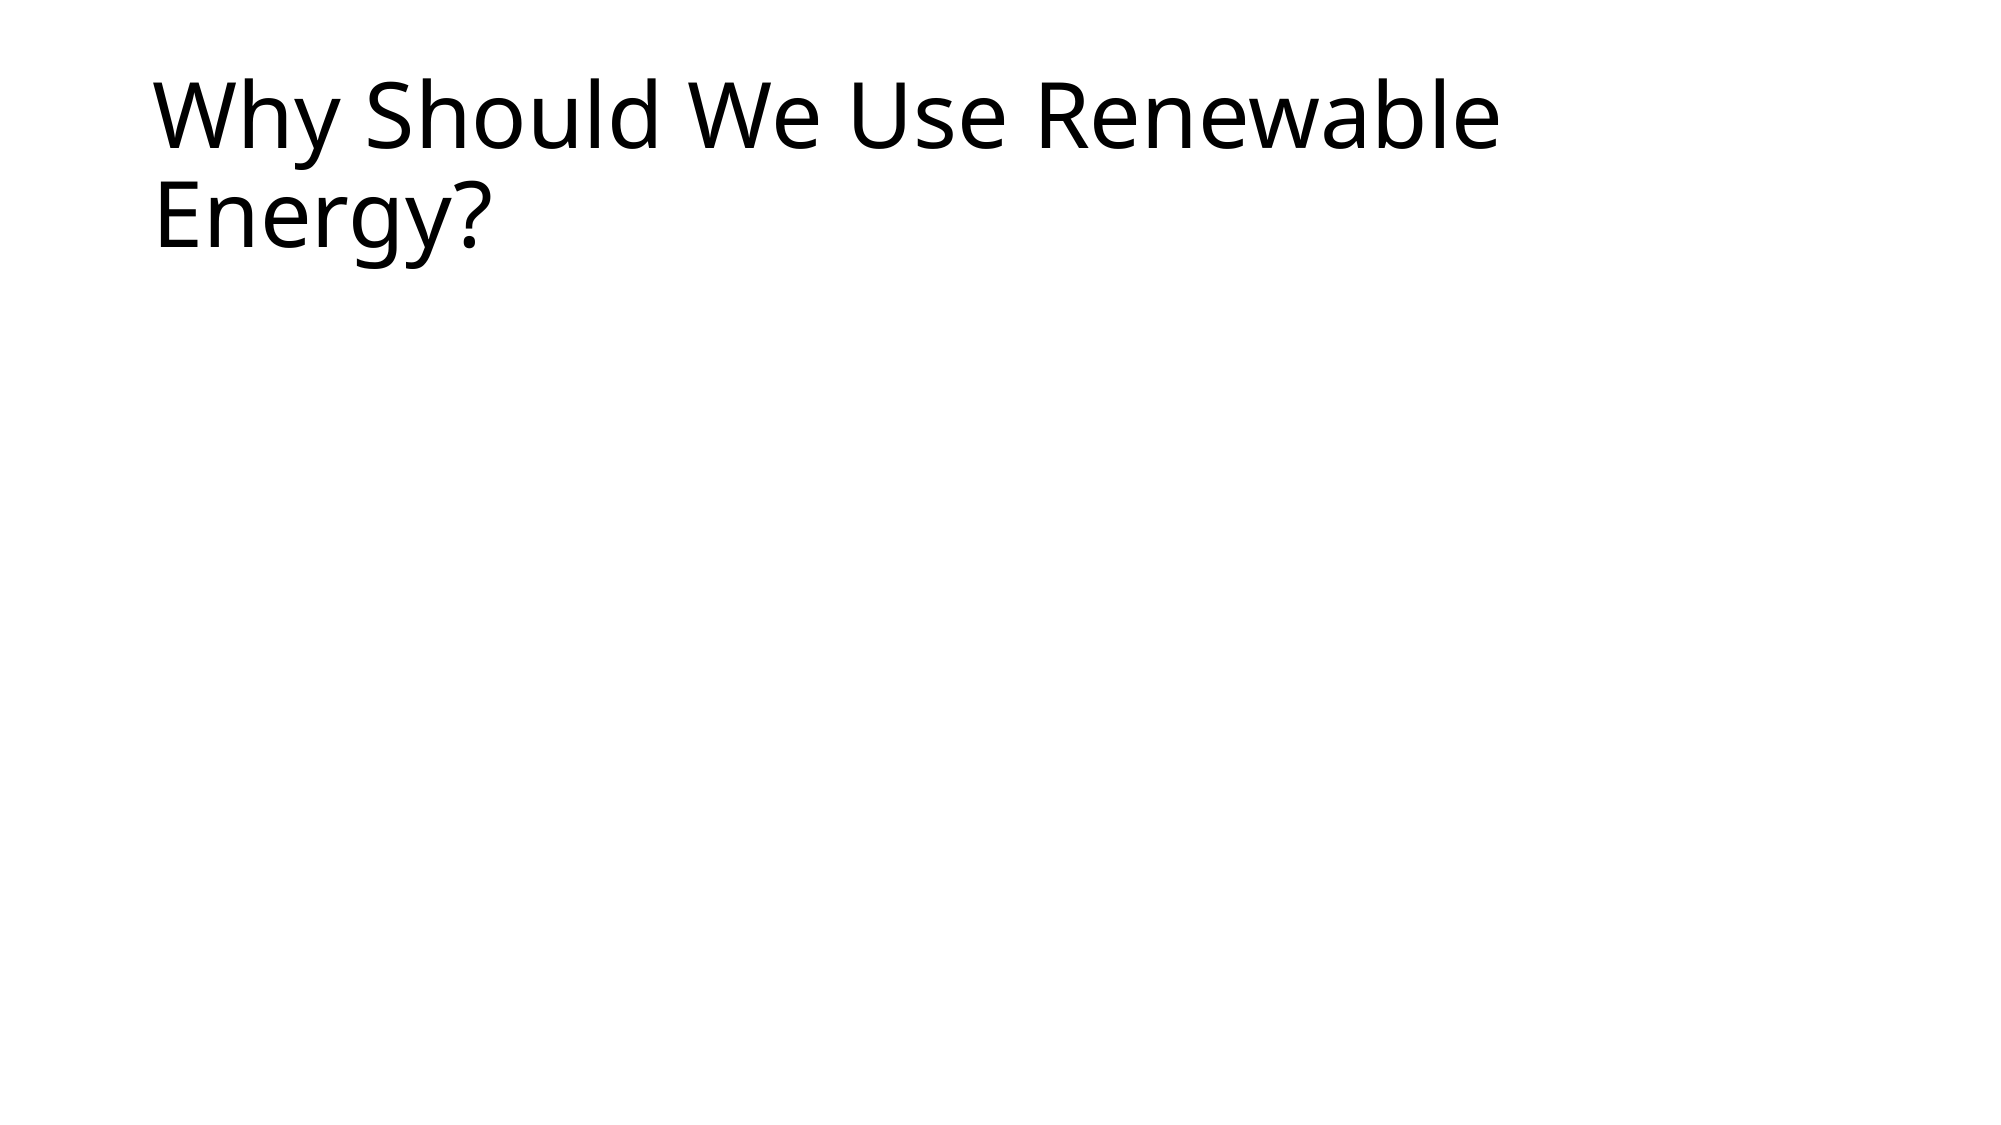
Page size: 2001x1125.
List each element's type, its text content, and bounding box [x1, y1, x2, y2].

title Why Should We Use Renewable Energy? [137, 59, 1863, 278]
